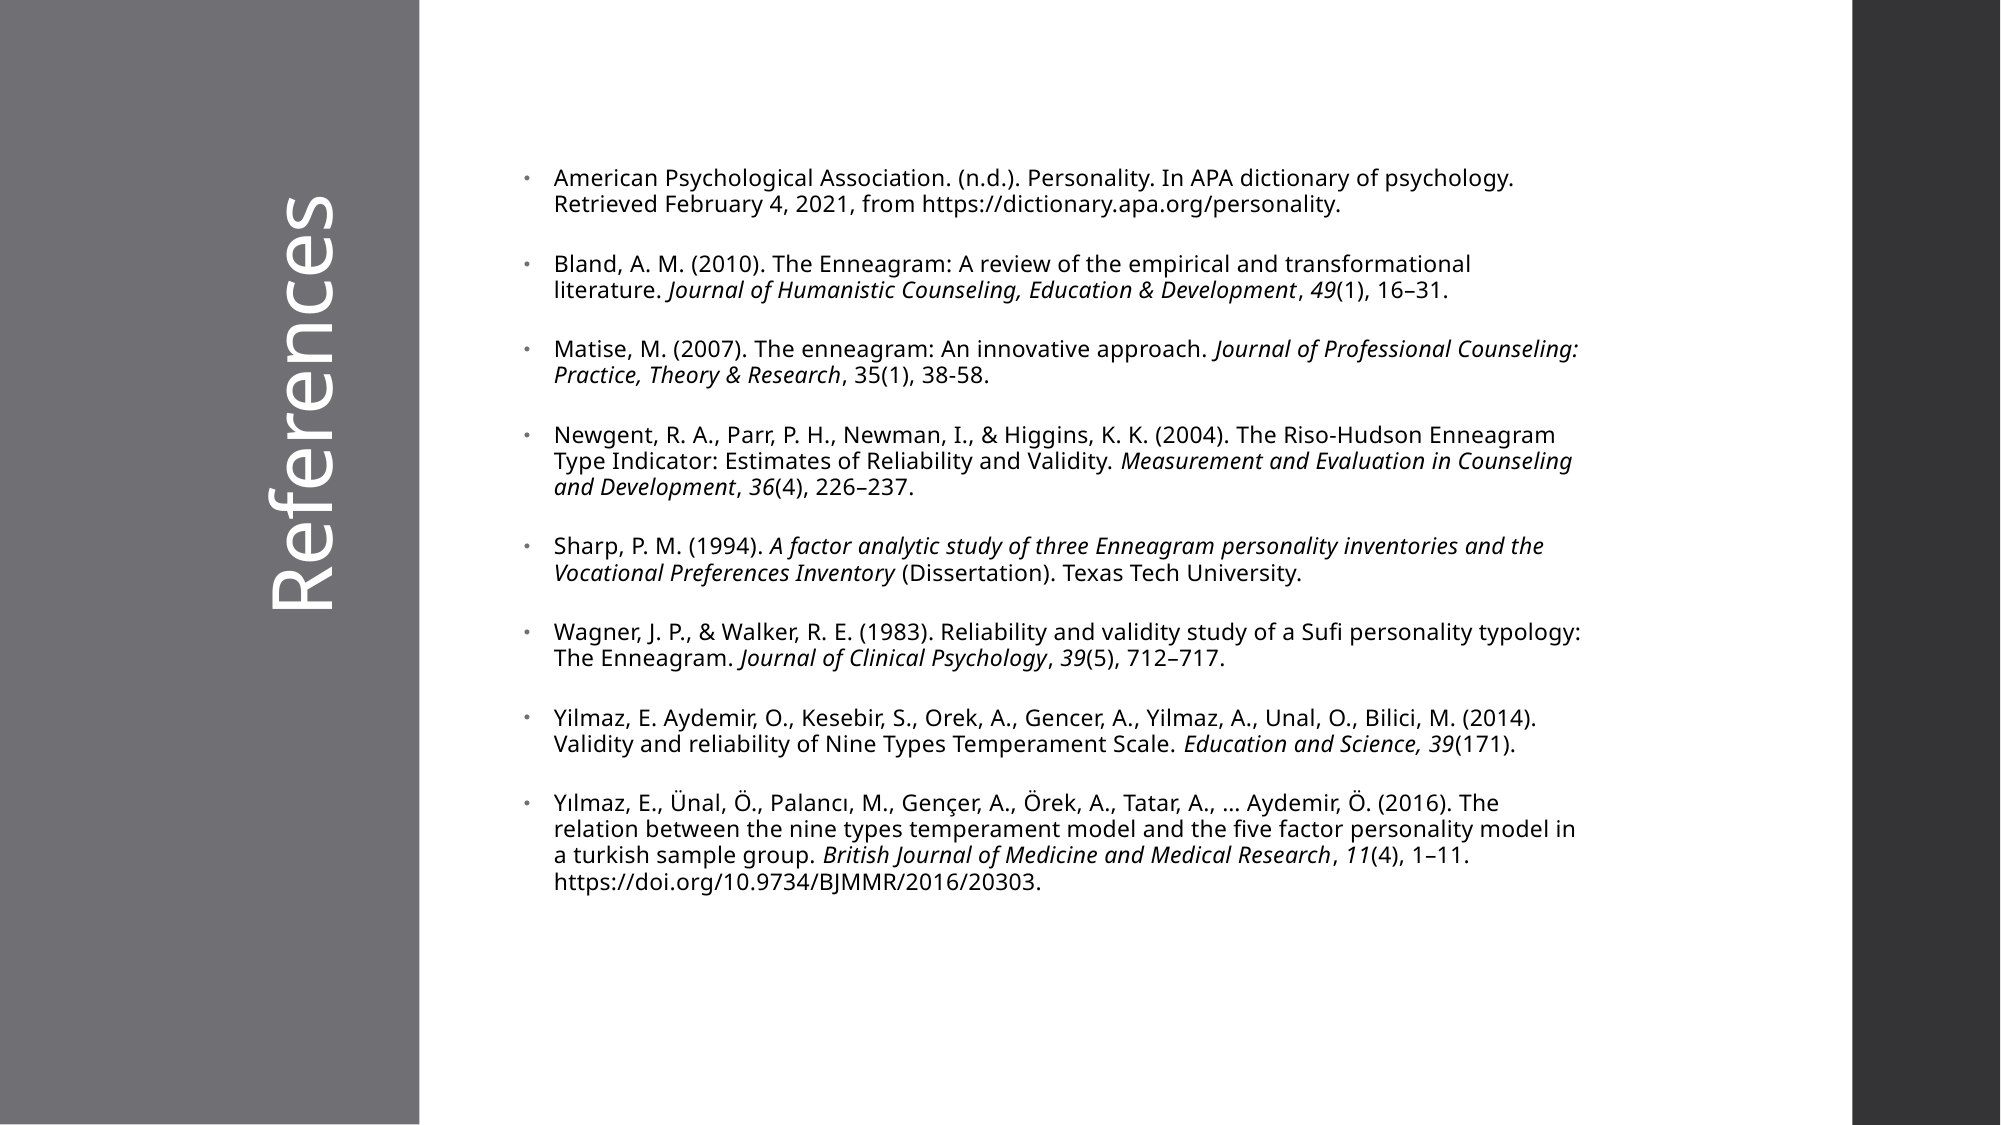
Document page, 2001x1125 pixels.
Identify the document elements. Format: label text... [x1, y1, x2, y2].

title References [37, 158, 358, 988]
list American Psychological Association. (n.d.). Personality. In APA dictionary of psychology. Retrieved February 4, 2021, from https://dictionary.apa.org/personality. Bland, A. M. (2010). The Enneagram: A review of the empirical and transformational literature. Journal of Humanistic Counseling, Education & Development, 49(1), 16–31. Matise, M. (2007). The enneagram: An innovative approach. Journal of Professional Counseling: Practice, Theory & Research, 35(1), 38-58. Newgent, R. A., Parr, P. H., Newman, I., & Higgins, K. K. (2004). The Riso-Hudson Enneagram Type Indicator: Estimates of Reliability and Validity. Measurement and Evaluation in Counseling and Development, 36(4), 226–237. Sharp, P. M. (1994). A factor analytic study of three Enneagram personality inventories and the Vocational Preferences Inventory (Dissertation). Texas Tech University. Wagner, J. P., & Walker, R. E. (1983). Reliability and validity study of a Sufi personality typology: The Enneagram. Journal of Clinical Psychology, 39(5), 712–717. Yilmaz, E. Aydemir, O., Kesebir, S., Orek, A., Gencer, A., Yilmaz, A., Unal, O., Bilici, M. (2014). Validity and reliability of Nine Types Temperament Scale. Education and Science, 39(171). Yılmaz, E., Ünal, Ö., Palancı, M., Gençer, A., Örek, A., Tatar, A., … Aydemir, Ö. (2016). The relation between the nine types temperament model and the five factor personality model in a turkish sample group. British Journal of Medicine and Medical Research, 11(4), 1–11. https://doi.org/10.9734/BJMMR/2016/20303. [508, 158, 1604, 1013]
text_box [1851, 0, 2000, 1125]
text_box [420, 0, 1851, 1125]
text_box [0, 0, 420, 1125]
